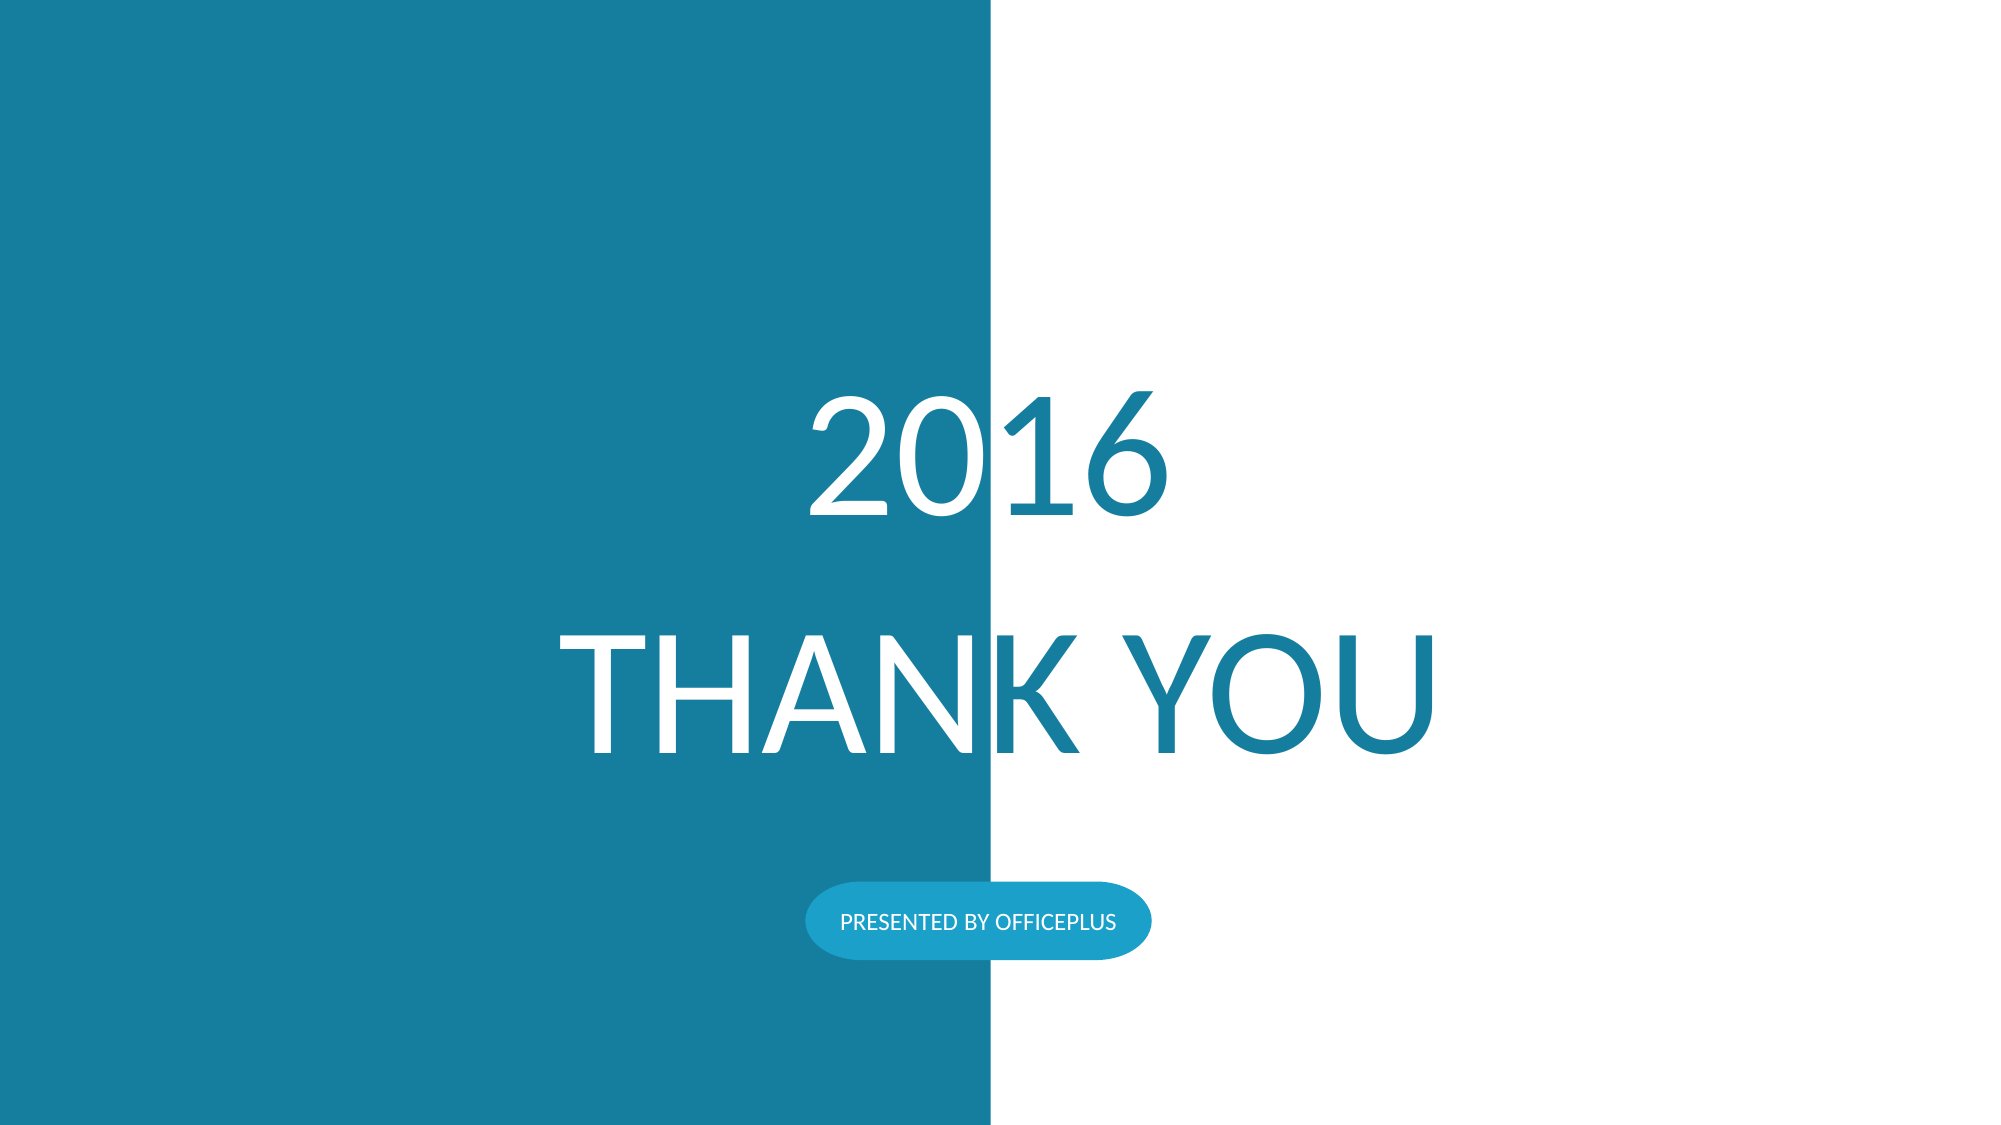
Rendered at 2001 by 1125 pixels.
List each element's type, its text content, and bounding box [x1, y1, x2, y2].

text_box PRESENTED BY OFFICEPLUS [824, 898, 1133, 944]
text_box [0, 0, 992, 1125]
text_box 2016 [787, 325, 1279, 560]
text_box THANK YOU [543, 562, 1663, 798]
text_box [804, 880, 1153, 962]
